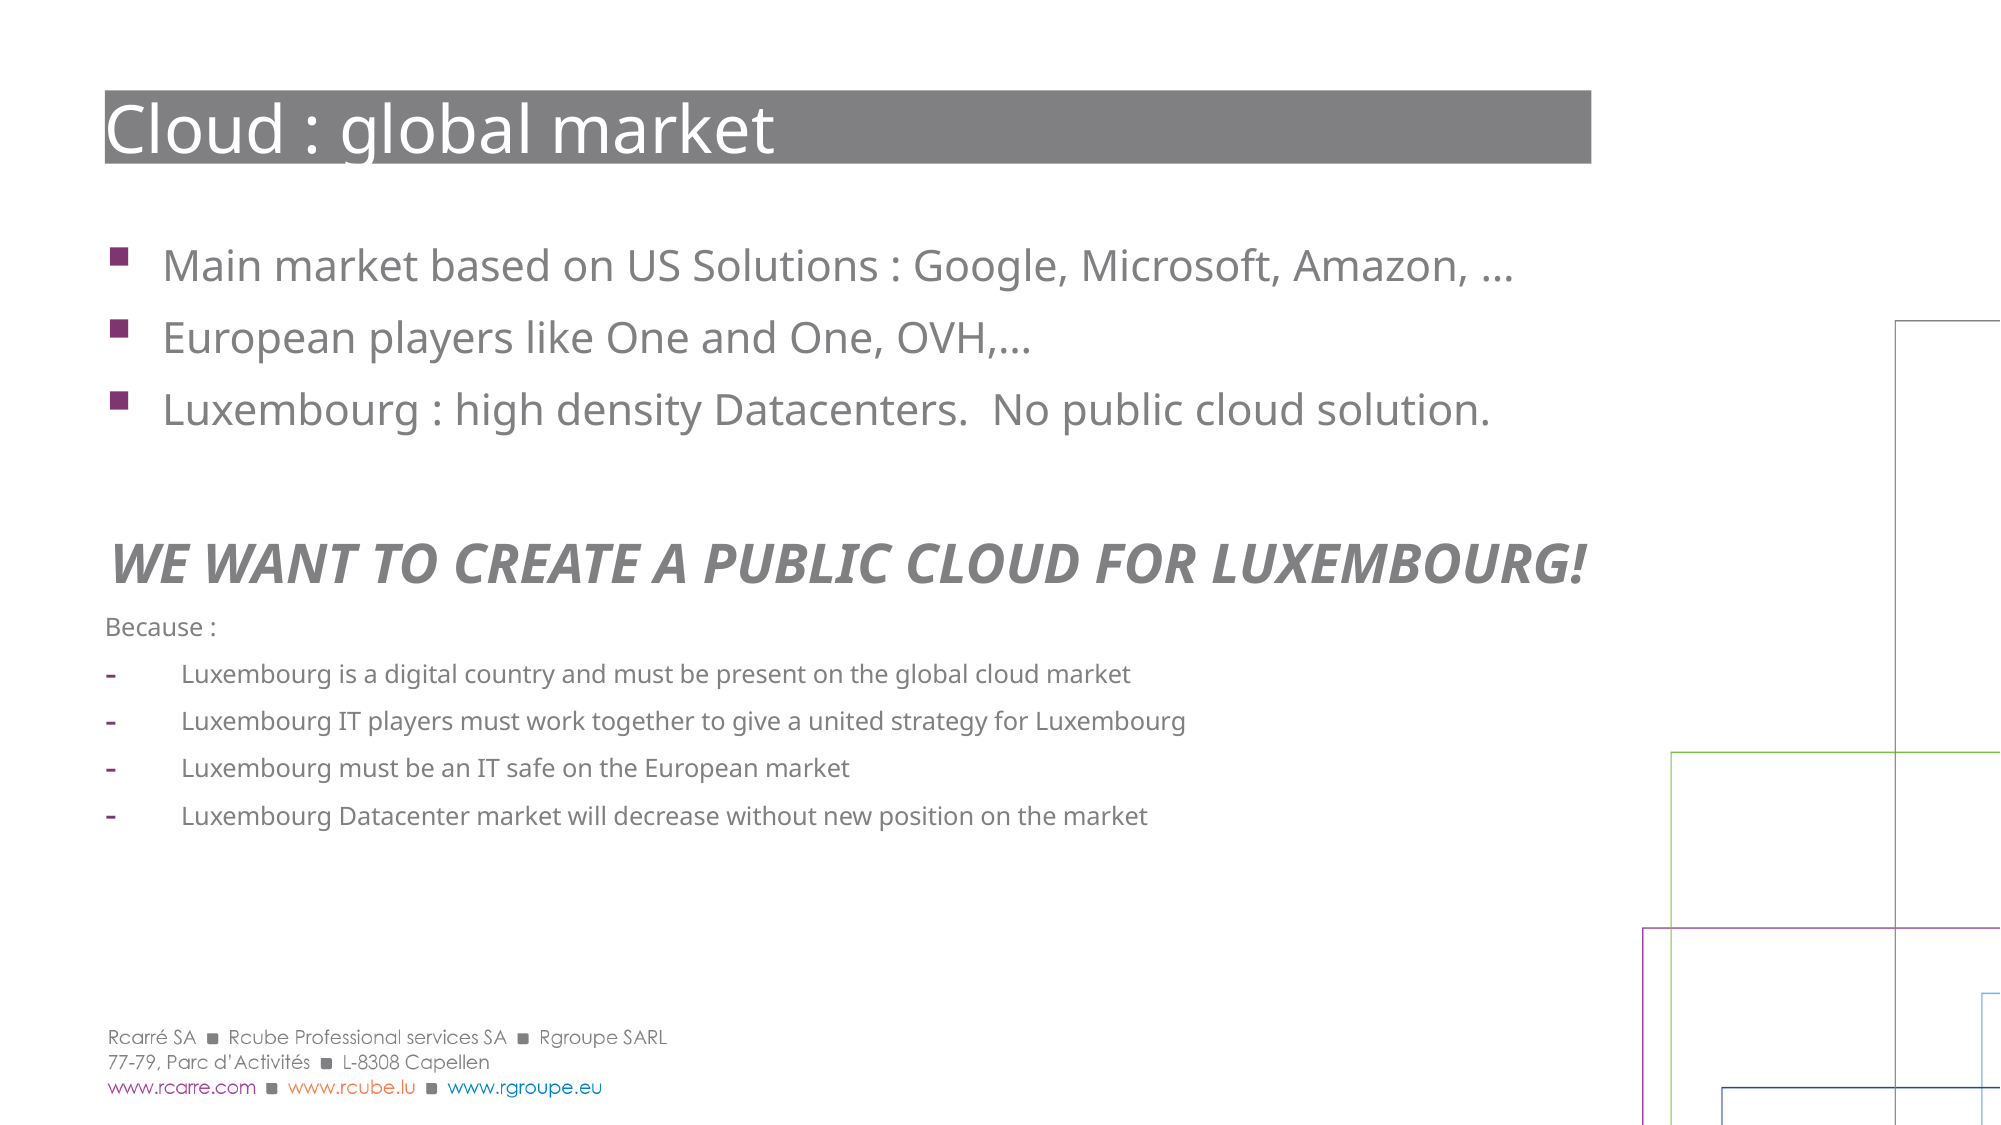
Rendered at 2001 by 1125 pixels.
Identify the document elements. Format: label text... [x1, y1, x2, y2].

list Main market based on US Solutions : Google, Microsoft, Amazon, … European players like One and One, OVH,… Luxembourg : high density Datacenters. No public cloud solution. WE WANT TO CREATE A PUBLIC CLOUD FOR LUXEMBOURG! Because : Luxembourg is a digital country and must be present on the global cloud market Luxembourg IT players must work together to give a united strategy for Luxembourg Luxembourg must be an IT safe on the European market Luxembourg Datacenter market will decrease without new position on the market [104, 238, 1592, 917]
picture [104, 1024, 671, 1106]
title Cloud : global market [104, 90, 1592, 164]
picture [1642, 320, 2000, 1125]
